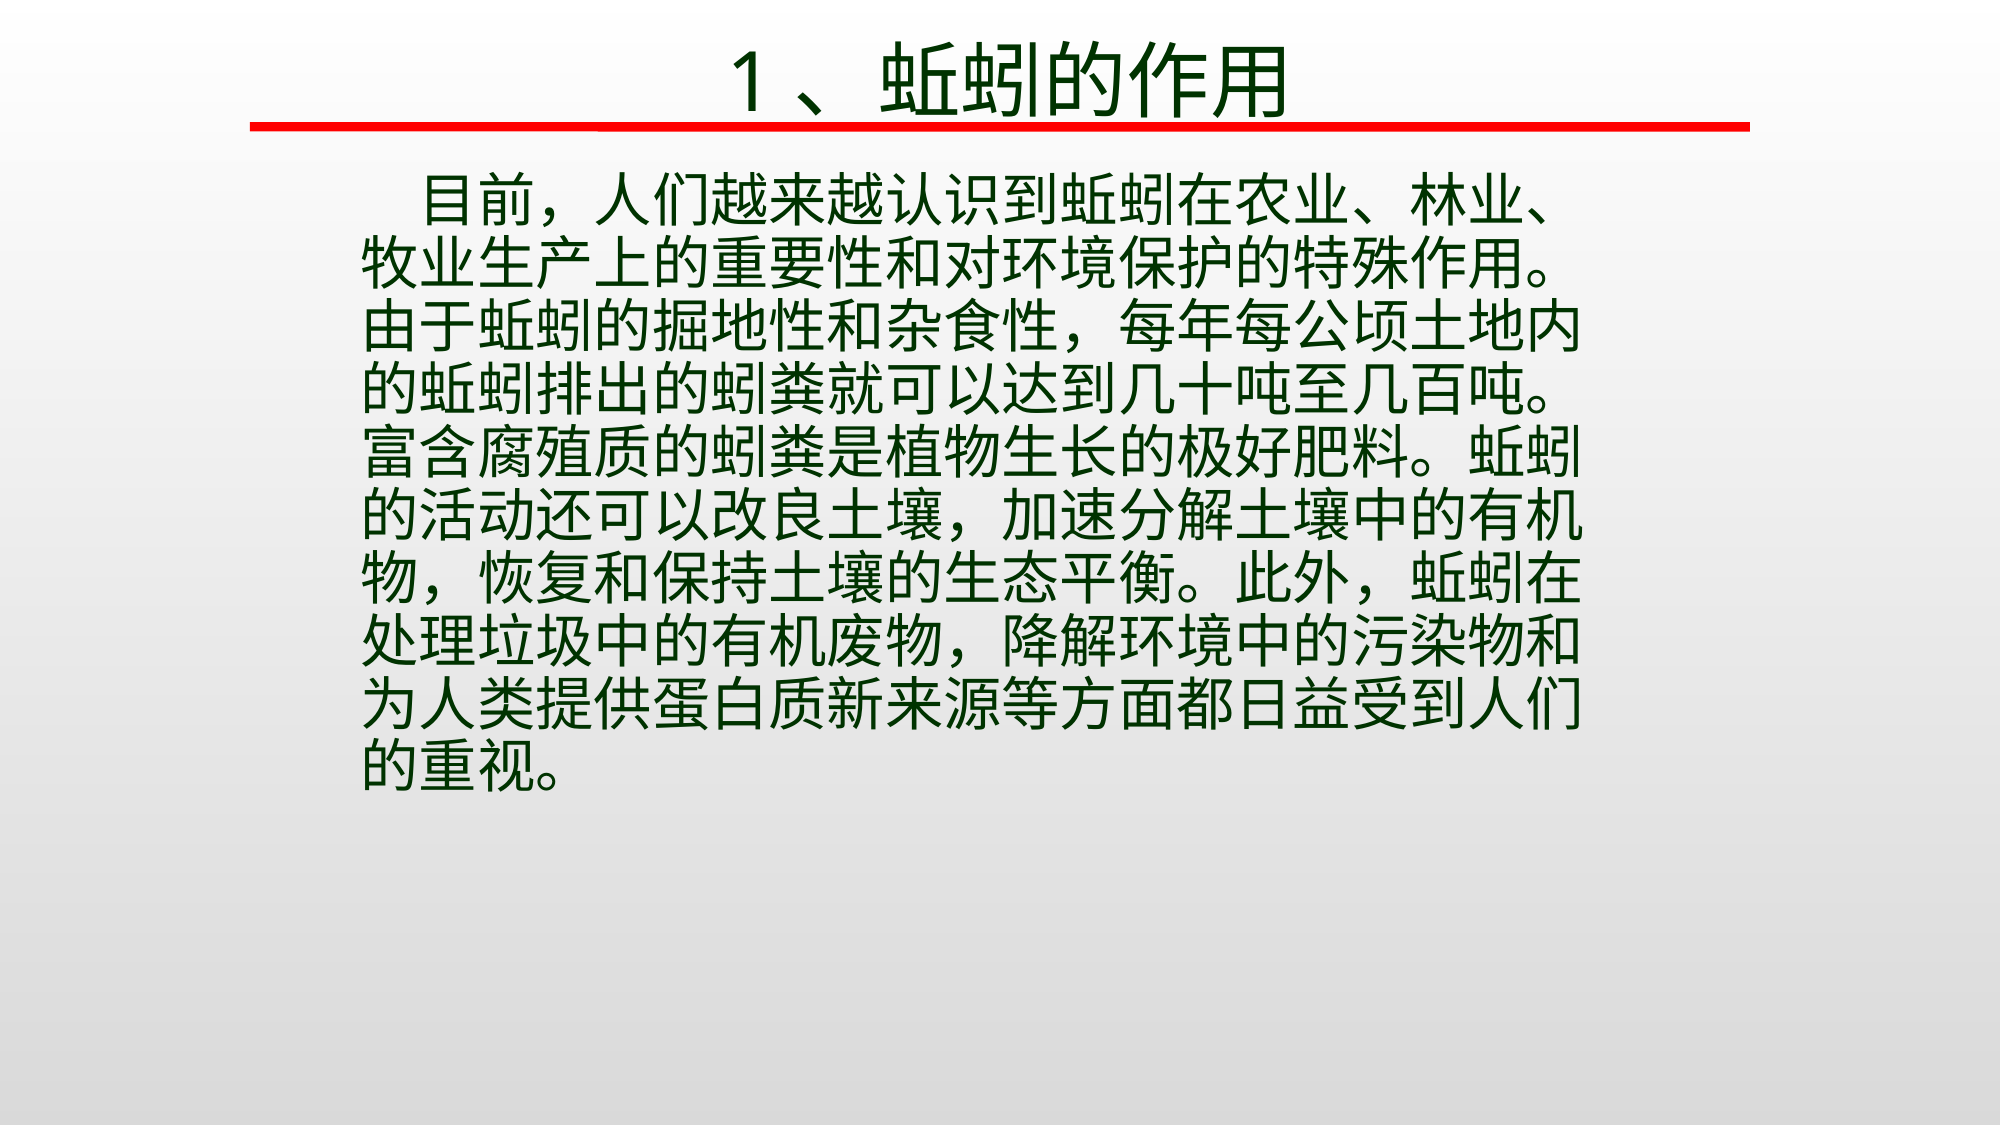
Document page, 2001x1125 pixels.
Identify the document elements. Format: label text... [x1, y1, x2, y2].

text_box 目前，人们越来越认识到蚯蚓在农业、林业、牧业生产上的重要性和对环境保护的特殊作用。由于蚯蚓的掘地性和杂食性，每年每公顷土地内的蚯蚓排出的蚓粪就可以达到几十吨至几百吨。富含腐殖质的蚓粪是植物生长的极好肥料。蚯蚓的活动还可以改良土壤，加速分解土壤中的有机物，恢复和保持土壤的生态平衡。此外，蚯蚓在处理垃圾中的有机废物，降解环境中的污染物和为人类提供蛋白质新来源等方面都日益受到人们的重视。 [346, 163, 1636, 808]
text_box 1、蚯蚓的作用 [346, 1, 1643, 114]
